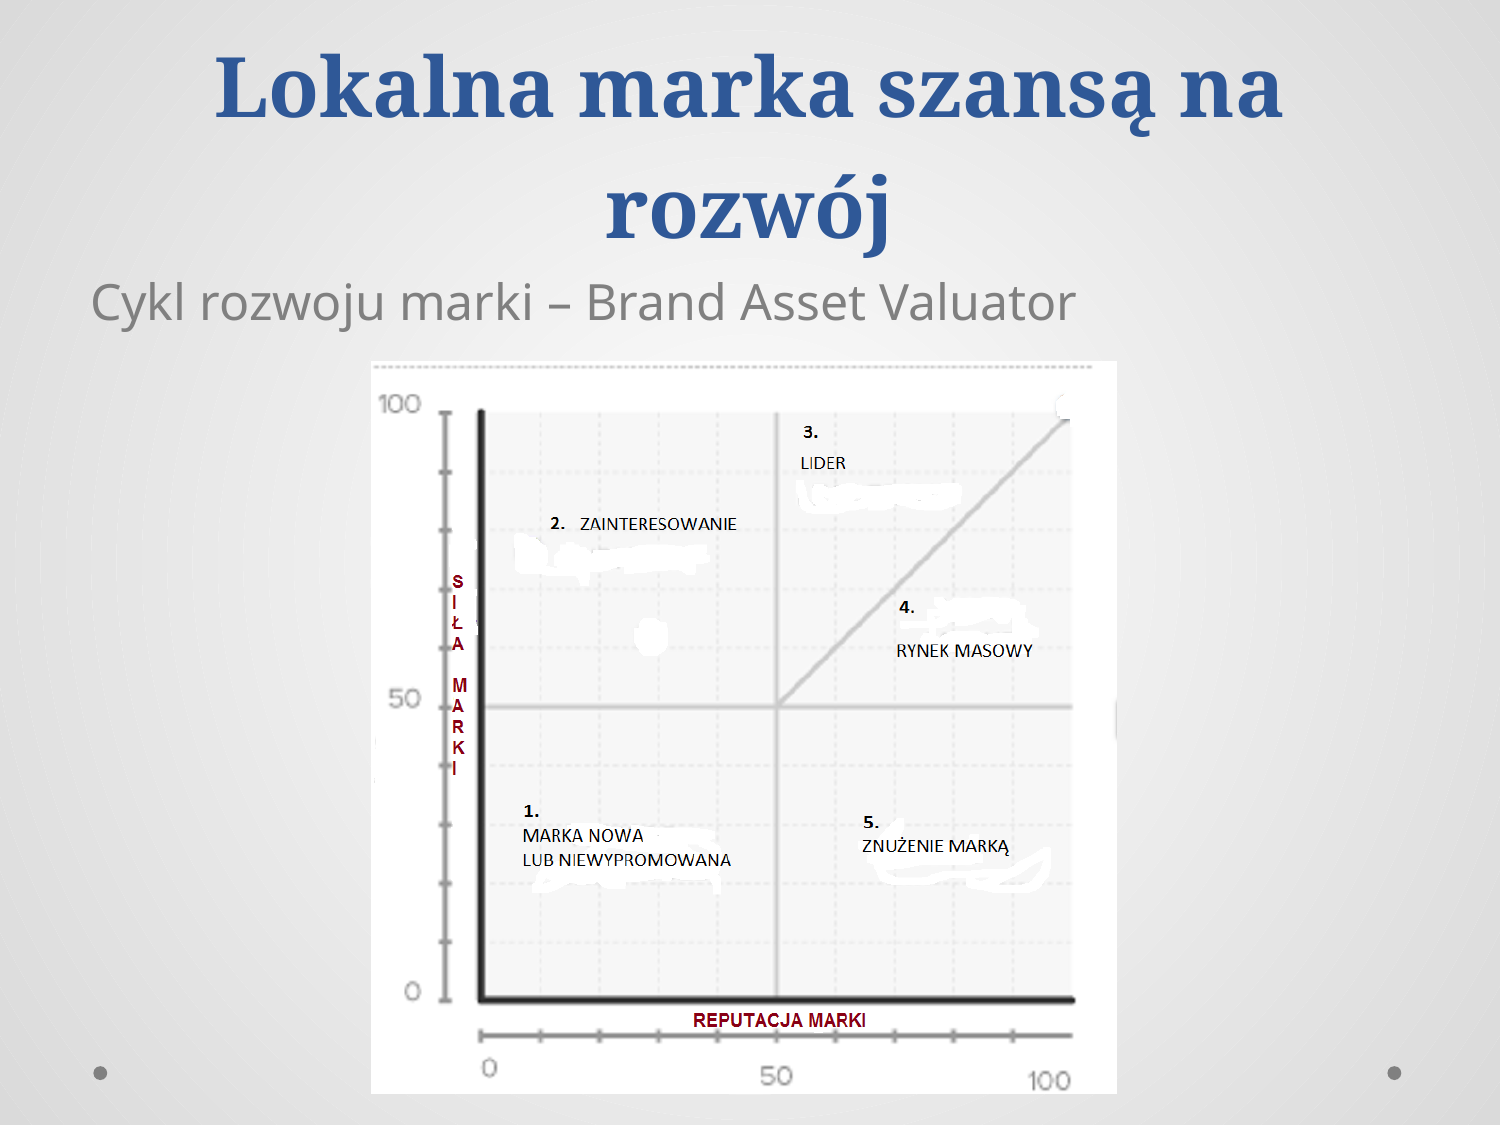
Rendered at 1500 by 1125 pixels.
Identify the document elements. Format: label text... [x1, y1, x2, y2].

list Cykl rozwoju marki – Brand Asset Valuator [75, 262, 1425, 1005]
picture [371, 361, 1117, 1095]
title Lokalna marka szansą na rozwój [75, 0, 1425, 262]
